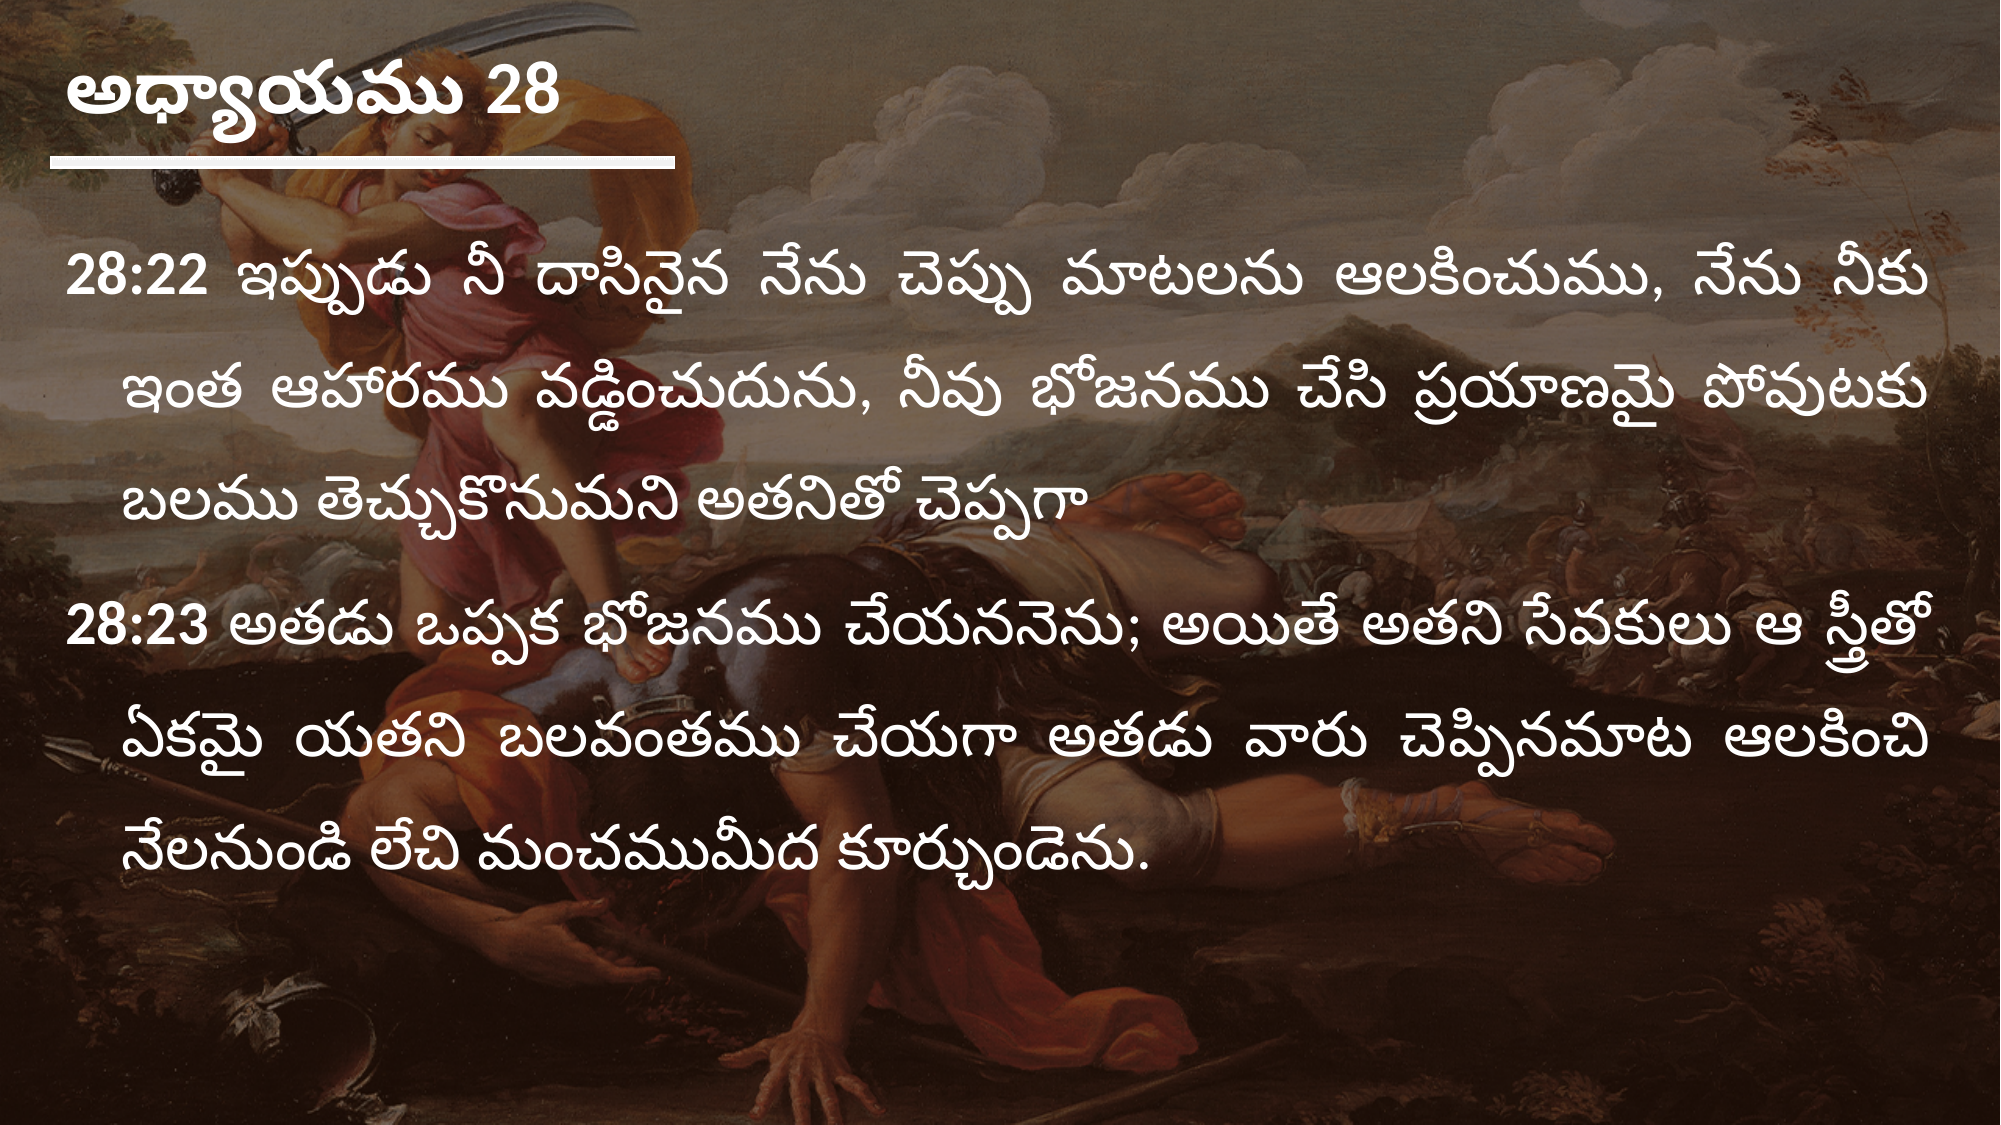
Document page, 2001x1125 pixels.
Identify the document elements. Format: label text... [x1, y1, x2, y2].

title అధ్యాయము 28 [50, 0, 1925, 167]
picture [0, 0, 2000, 1125]
list 28:22 ఇప్పుడు నీ దాసినైన నేను చెప్పు మాటలను ఆలకించుము, నేను నీకు ఇంత ఆహారము వడ్డించుదును, నీవు భోజనము చేసి ప్రయాణమై పోవుటకు బలము తెచ్చుకొనుమని అతనితో చెప్పగా 28:23 అతడు ఒప్పక భోజనము చేయననెను; అయితే అతని సేవకులు ఆ స్త్రీతో ఏకమై యతని బలవంతము చేయగా అతడు వారు చెప్పినమాట ఆలకించి నేలనుండి లేచి మంచముమీద కూర్చుండెను. [50, 187, 1946, 1063]
